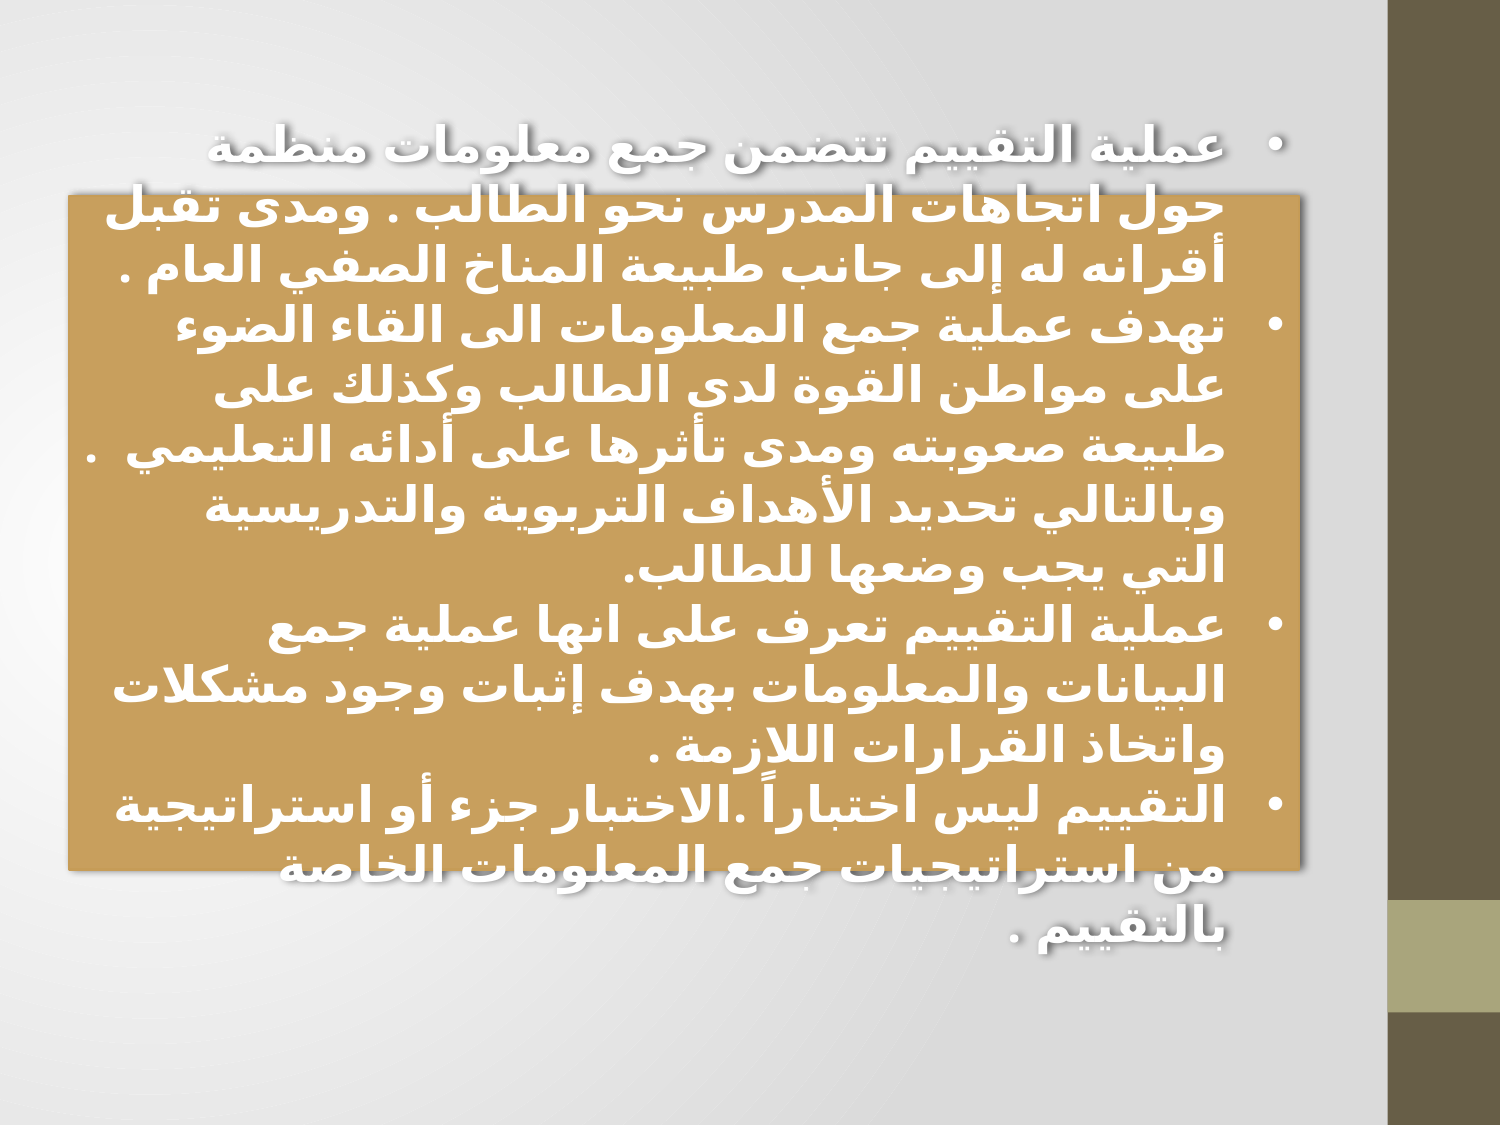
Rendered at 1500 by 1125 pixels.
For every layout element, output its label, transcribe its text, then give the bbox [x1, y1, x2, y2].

text_box عملية التقييم تتضمن جمع معلومات منظمة حول اتجاهات المدرس نحو الطالب . ومدى تقبل أقرانه له إلى جانب طبيعة المناخ الصفي العام . تهدف عملية جمع المعلومات الى القاء الضوء على مواطن القوة لدى الطالب وكذلك على طبيعة صعوبته ومدى تأثرها على أدائه التعليمي . وبالتالي تحديد الأهداف التربوية والتدريسية التي يجب وضعها للطالب. عملية التقييم تعرف على انها عملية جمع البيانات والمعلومات بهدف إثبات وجود مشكلات واتخاذ القرارات اللازمة . التقييم ليس اختباراً .الاختبار جزء أو استراتيجية من استراتيجيات جمع المعلومات الخاصة بالتقييم . [68, 195, 1300, 871]
